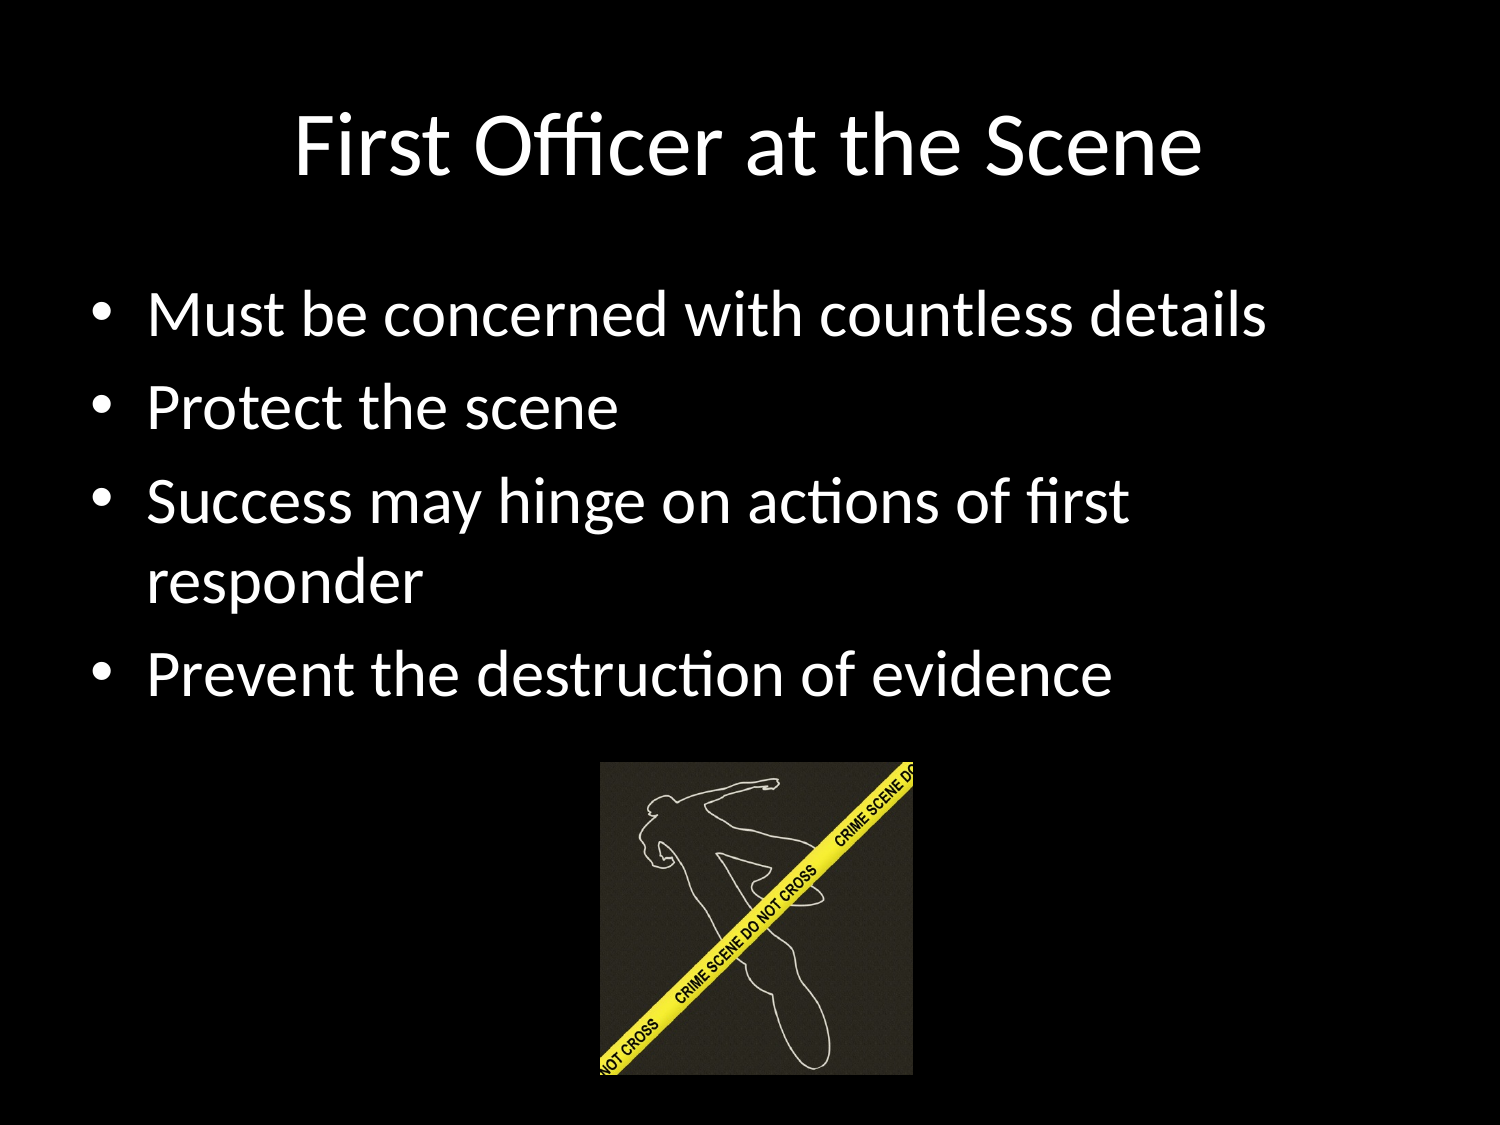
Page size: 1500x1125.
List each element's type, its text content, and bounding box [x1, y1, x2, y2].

list Must be concerned with countless details Protect the scene Success may hinge on actions of first responder Prevent the destruction of evidence [75, 262, 1425, 1005]
picture [599, 762, 913, 1076]
title First Officer at the Scene [75, 45, 1425, 233]
